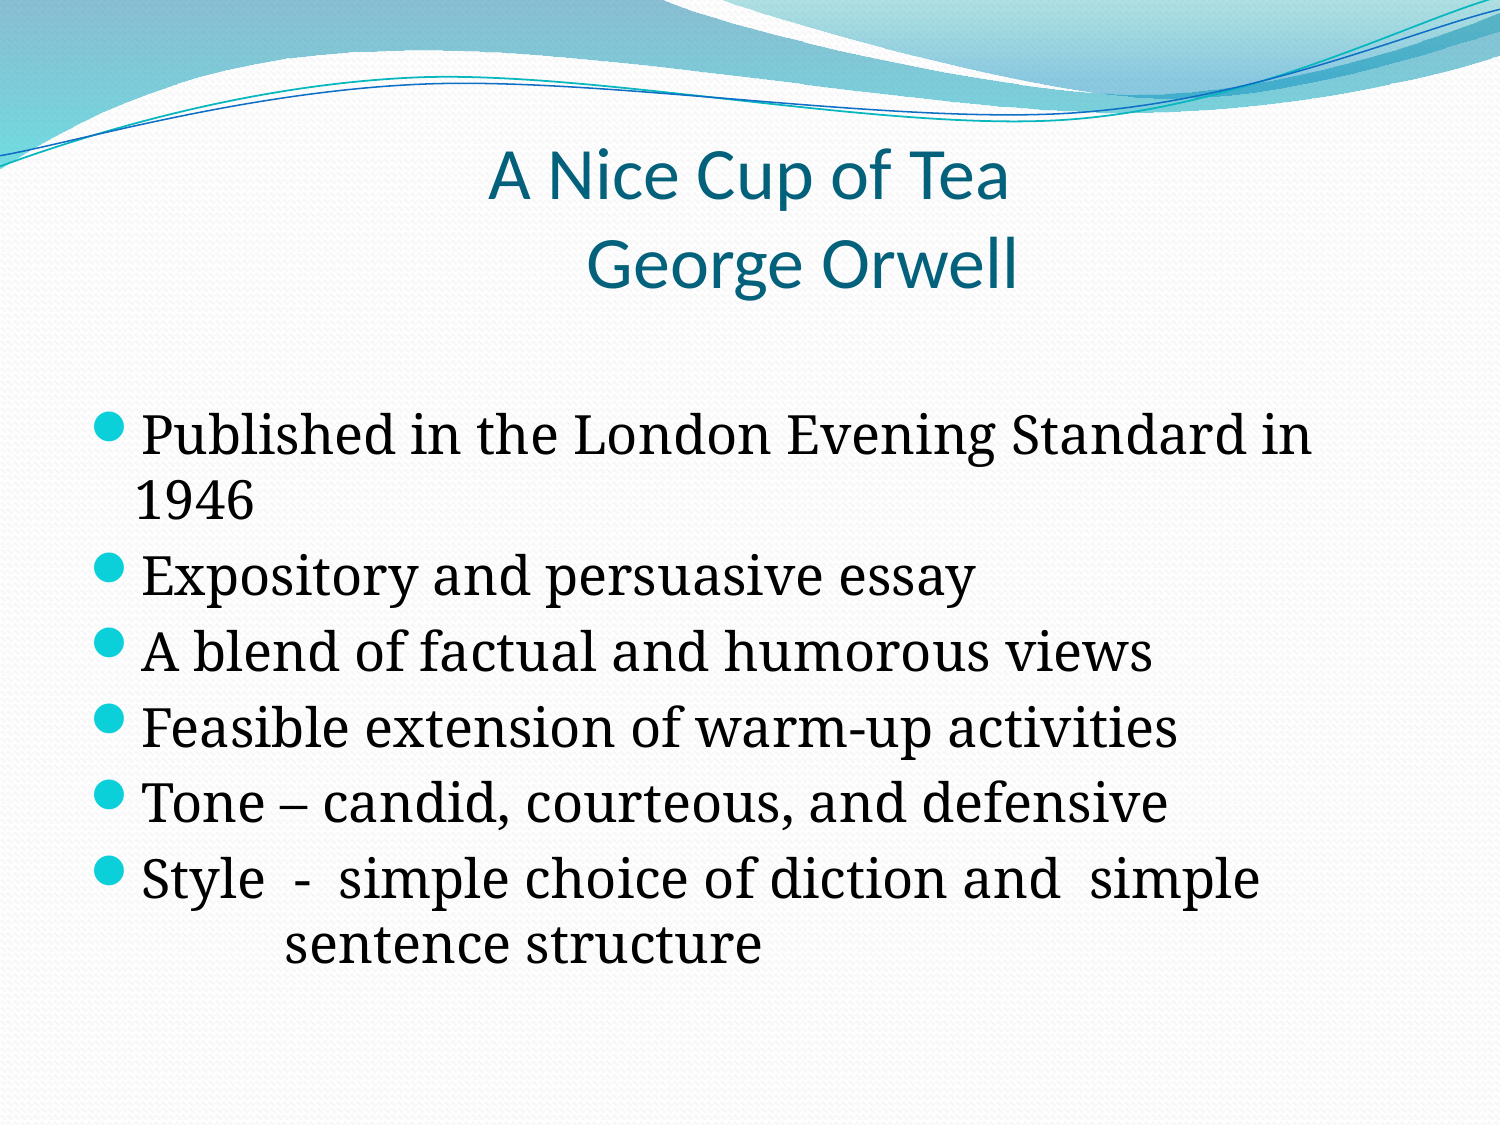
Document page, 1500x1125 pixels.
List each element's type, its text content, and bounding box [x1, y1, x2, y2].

list Published in the London Evening Standard in 1946 Expository and persuasive essay A blend of factual and humorous views Feasible extension of warm-up activities Tone – candid, courteous, and defensive Style - simple choice of diction and simple sentence structure [75, 317, 1425, 1038]
title A Nice Cup of Tea George Orwell [75, 115, 1425, 303]
